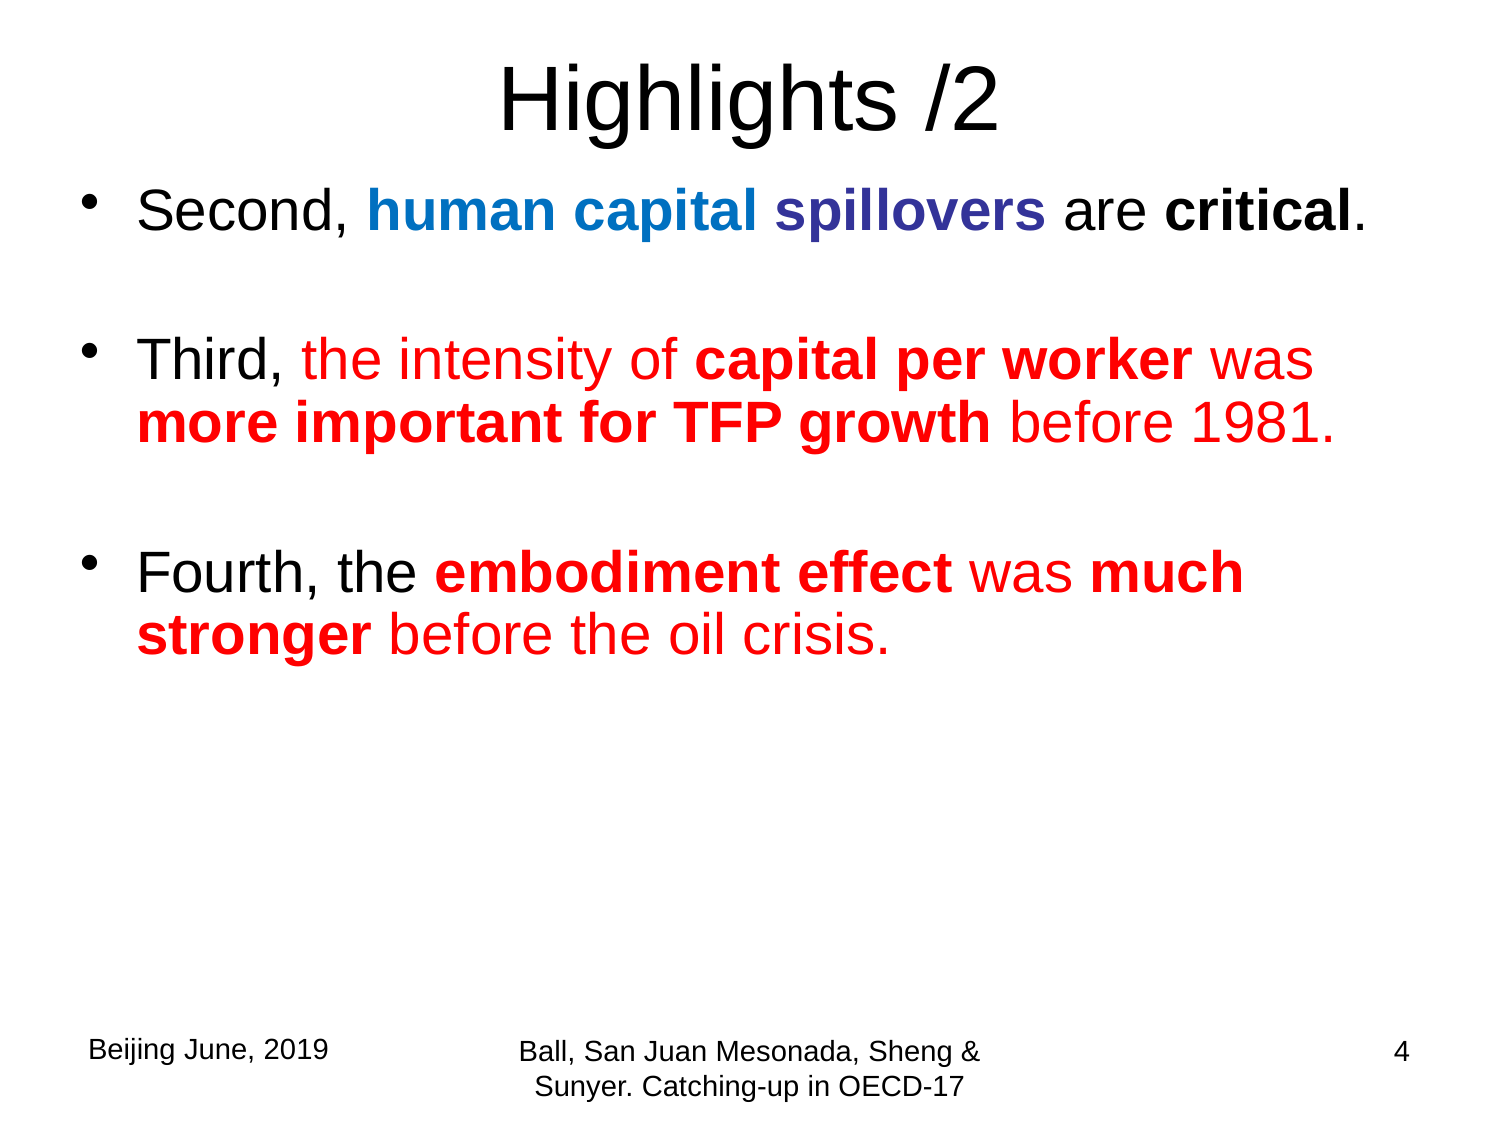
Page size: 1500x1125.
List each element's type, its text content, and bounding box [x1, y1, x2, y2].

footer Ball, San Juan Mesonada, Sheng & Sunyer. Catching-up in OECD-17 [454, 1024, 1046, 1103]
slide_number 4 [1074, 1024, 1426, 1103]
title Highlights /2 [75, 0, 1425, 172]
list Second, human capital spillovers are critical. Third, the intensity of capital per worker was more important for TFP growth before 1981. Fourth, the embodiment effect was much stronger before the oil crisis. [64, 172, 1425, 864]
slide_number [64, 1022, 416, 1102]
